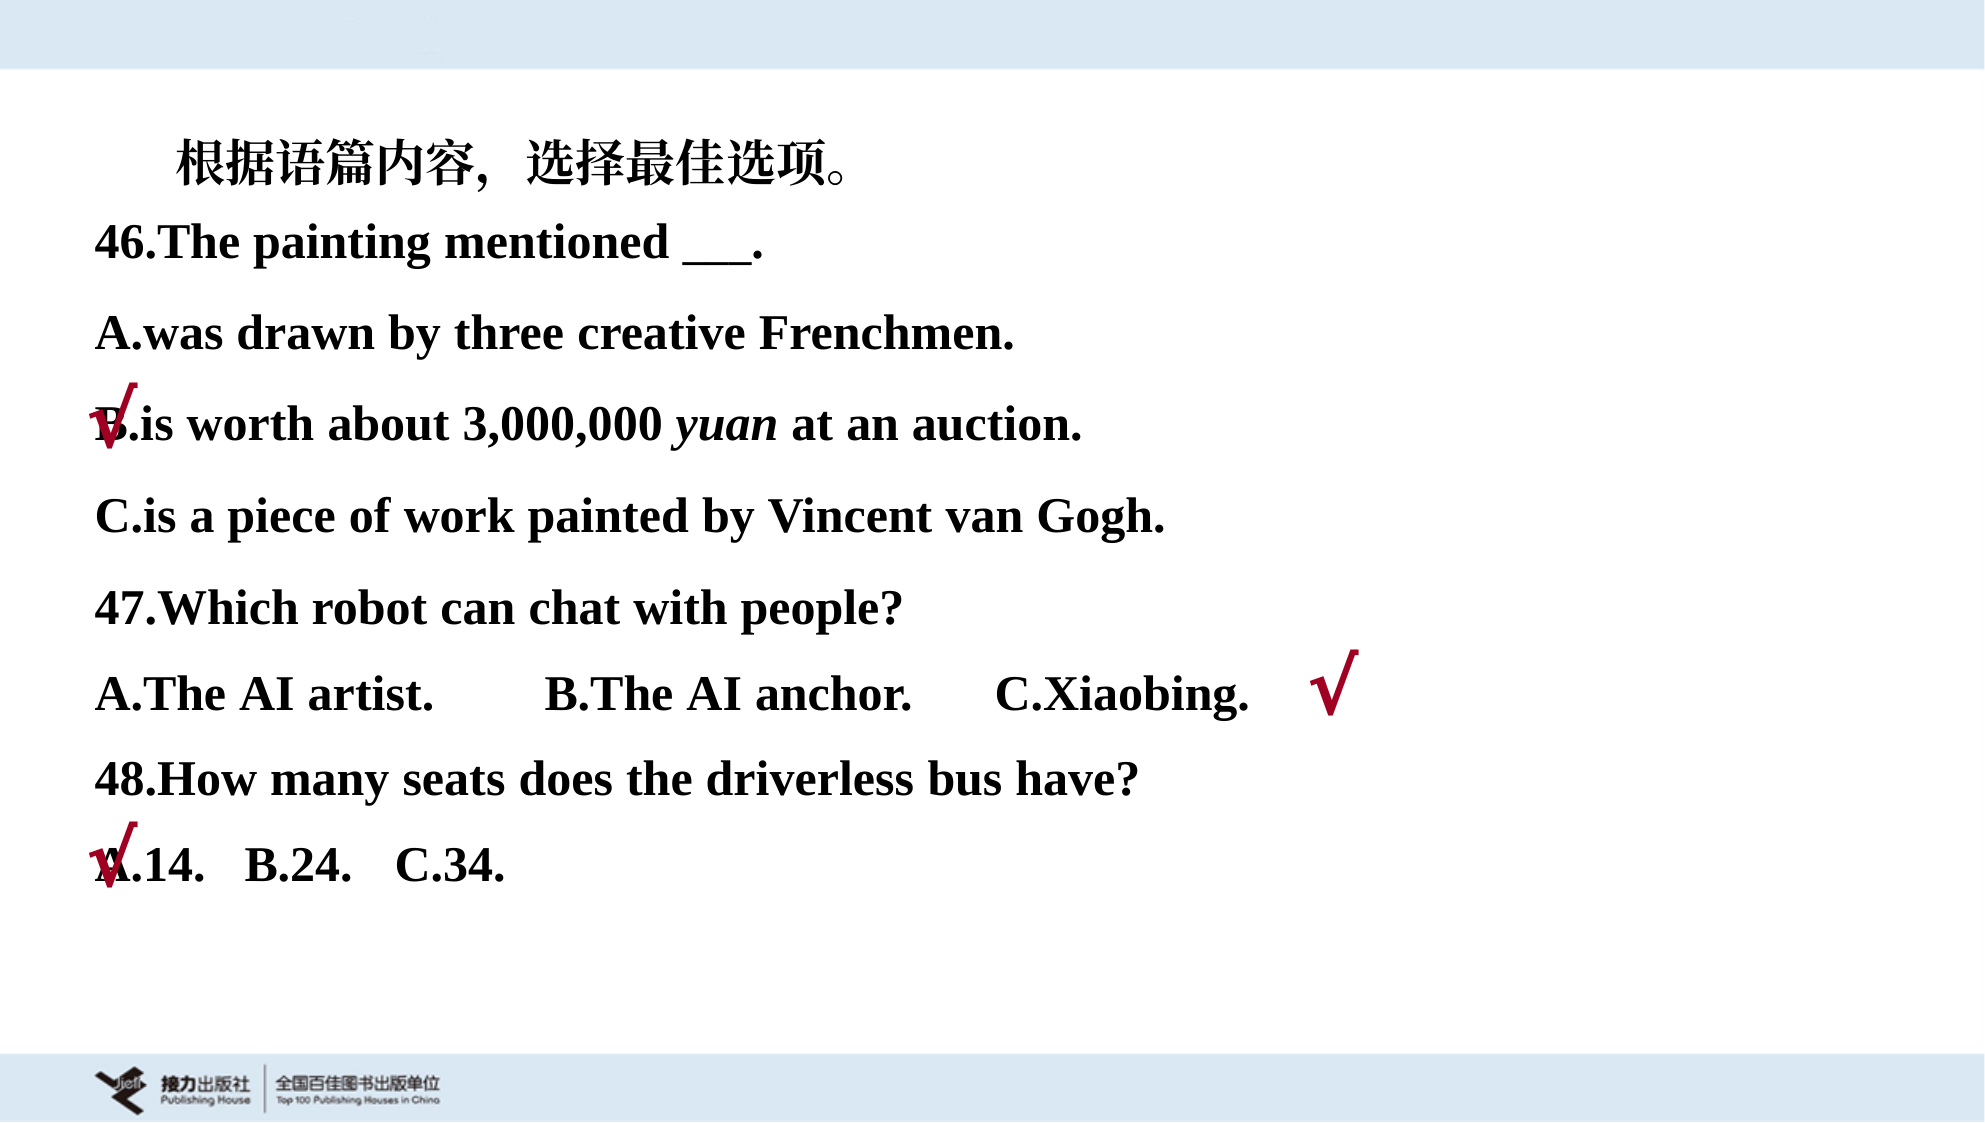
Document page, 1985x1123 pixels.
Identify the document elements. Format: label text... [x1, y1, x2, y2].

text_box √ [1307, 637, 1359, 731]
text_box A.was drawn by three creative Frenchmen. B.is worth about 3,000,000 yuan at an auction. C.is a piece of work painted by Vincent van Gogh. [94, 267, 1892, 543]
text_box √ [86, 809, 139, 902]
text_box 47.Which robot can chat with people? [94, 546, 1892, 632]
text_box 46.The painting mentioned ___. [94, 181, 1892, 267]
text_box A.The AI artist. B.The AI anchor. C.Xiaobing. [94, 632, 1892, 718]
text_box 根据语篇内容，选择最佳选项。 [175, 104, 1973, 192]
text_box 48.How many seats does the driverless bus have? [94, 718, 1892, 804]
picture [0, 0, 1985, 1122]
text_box A.14. B.24. C.34. [94, 804, 1892, 892]
text_box √ [86, 370, 139, 464]
